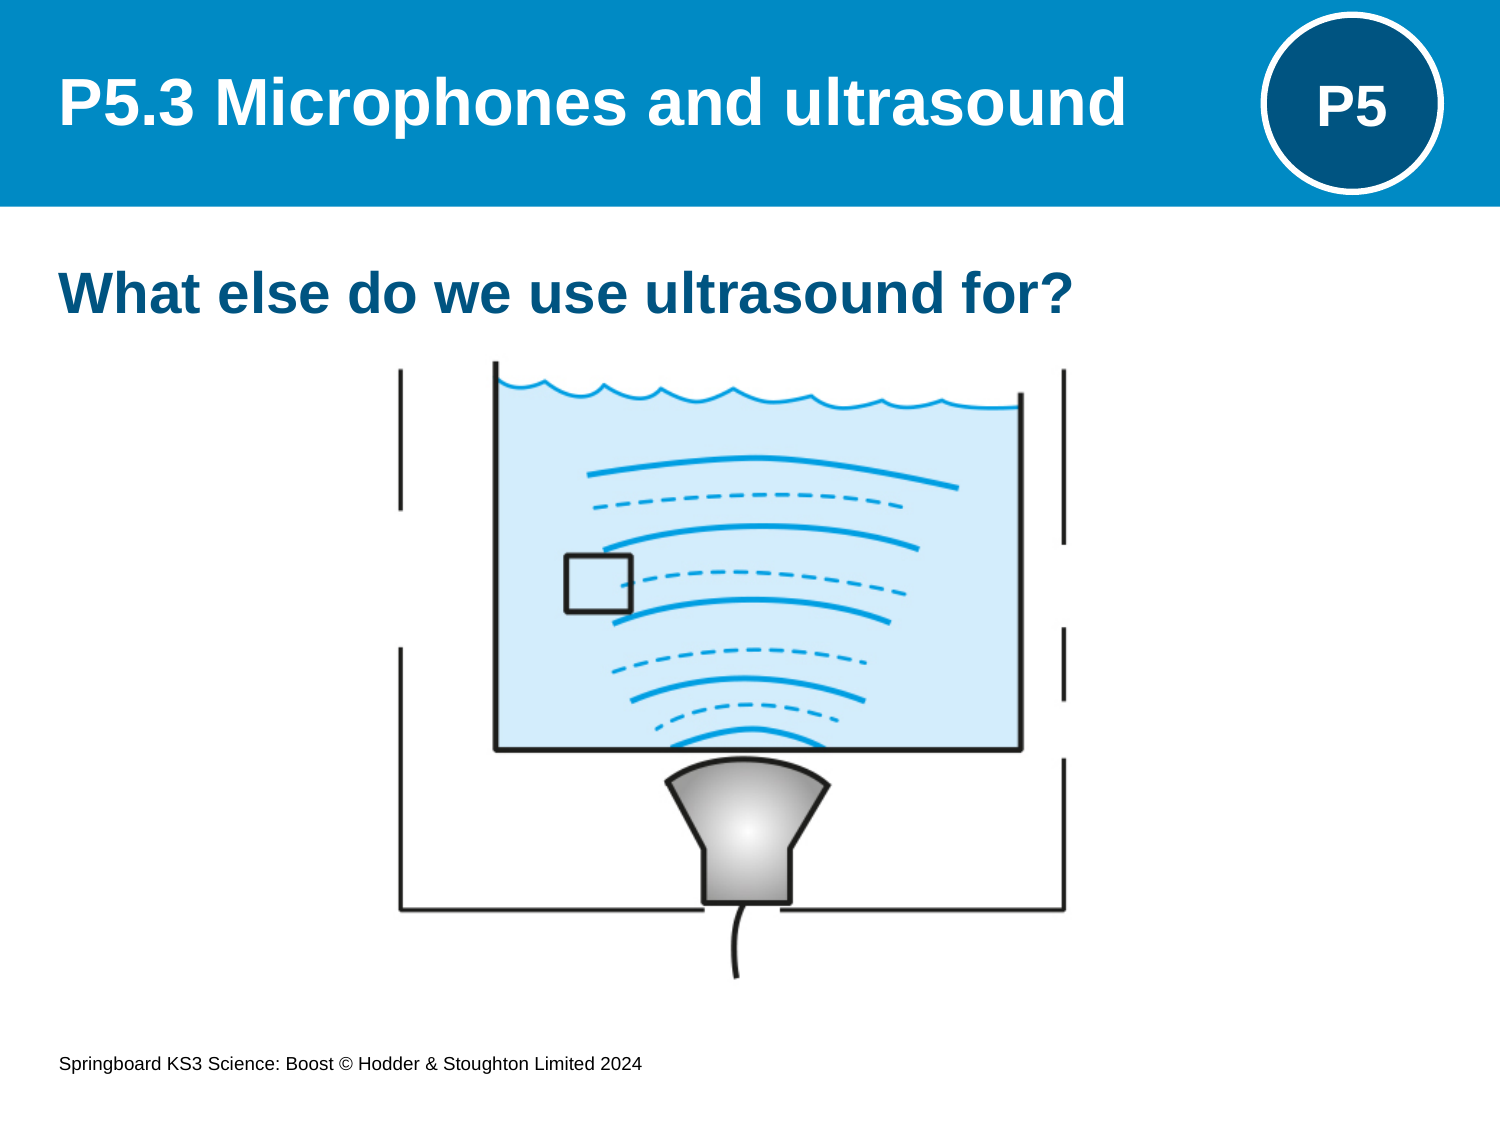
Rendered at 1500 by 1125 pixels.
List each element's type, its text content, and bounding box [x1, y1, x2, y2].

text_box P5 [1262, 13, 1442, 193]
picture [1283, 162, 1293, 172]
list What else do we use ultrasound for? [59, 248, 1441, 987]
picture [393, 353, 1072, 987]
title P5.3 Microphones and ultrasound [59, 0, 1240, 207]
footer Springboard KS3 Science: Boost © Hodder & Stoughton Limited 2024 [59, 1033, 680, 1094]
picture [1411, 34, 1421, 44]
